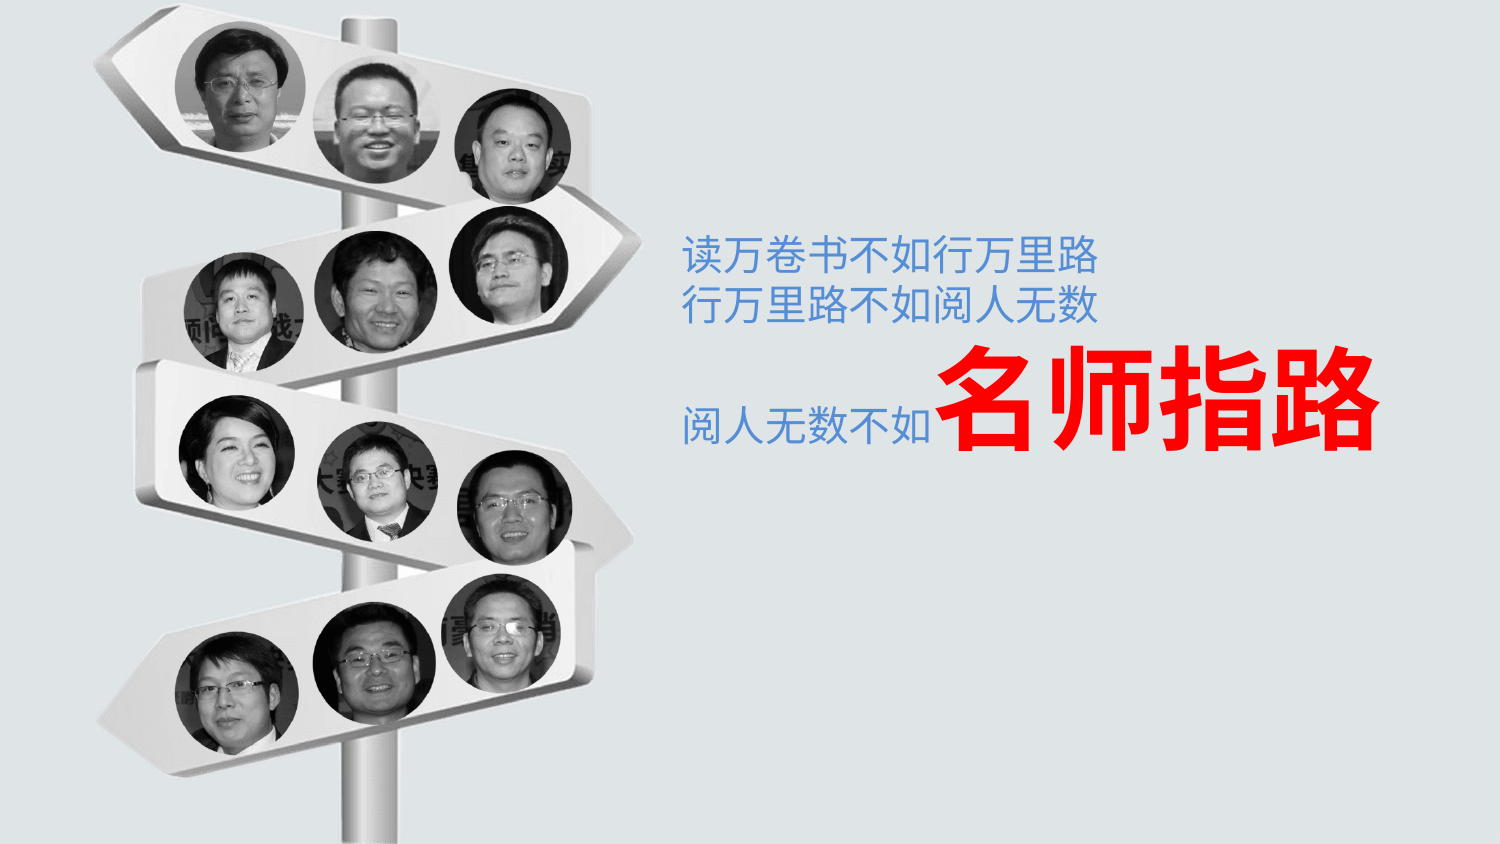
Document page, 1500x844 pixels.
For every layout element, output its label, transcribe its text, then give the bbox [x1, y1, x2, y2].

text_box 读万卷书不如行万里路 行万里路不如阅人无数 阅人无数不如名师指路 [667, 221, 1500, 471]
picture [0, 0, 1500, 844]
